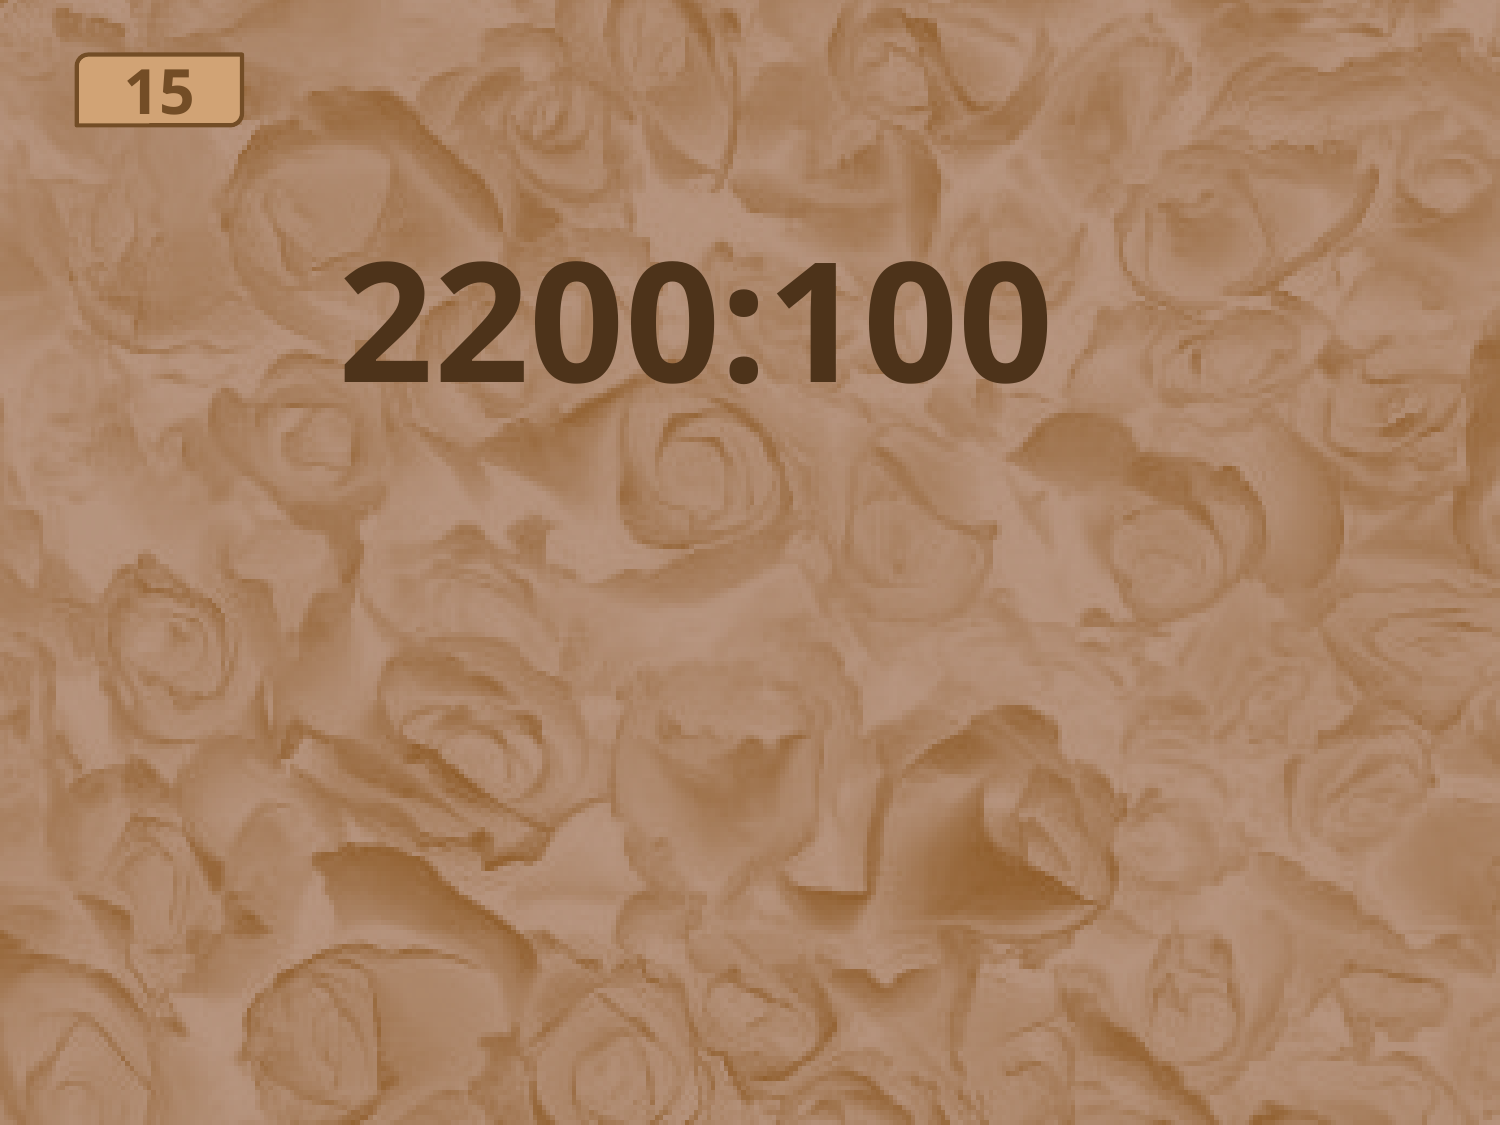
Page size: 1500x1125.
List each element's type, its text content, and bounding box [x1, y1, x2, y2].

text_box 2200:100 [159, 208, 1365, 423]
text_box 15 [74, 52, 245, 128]
